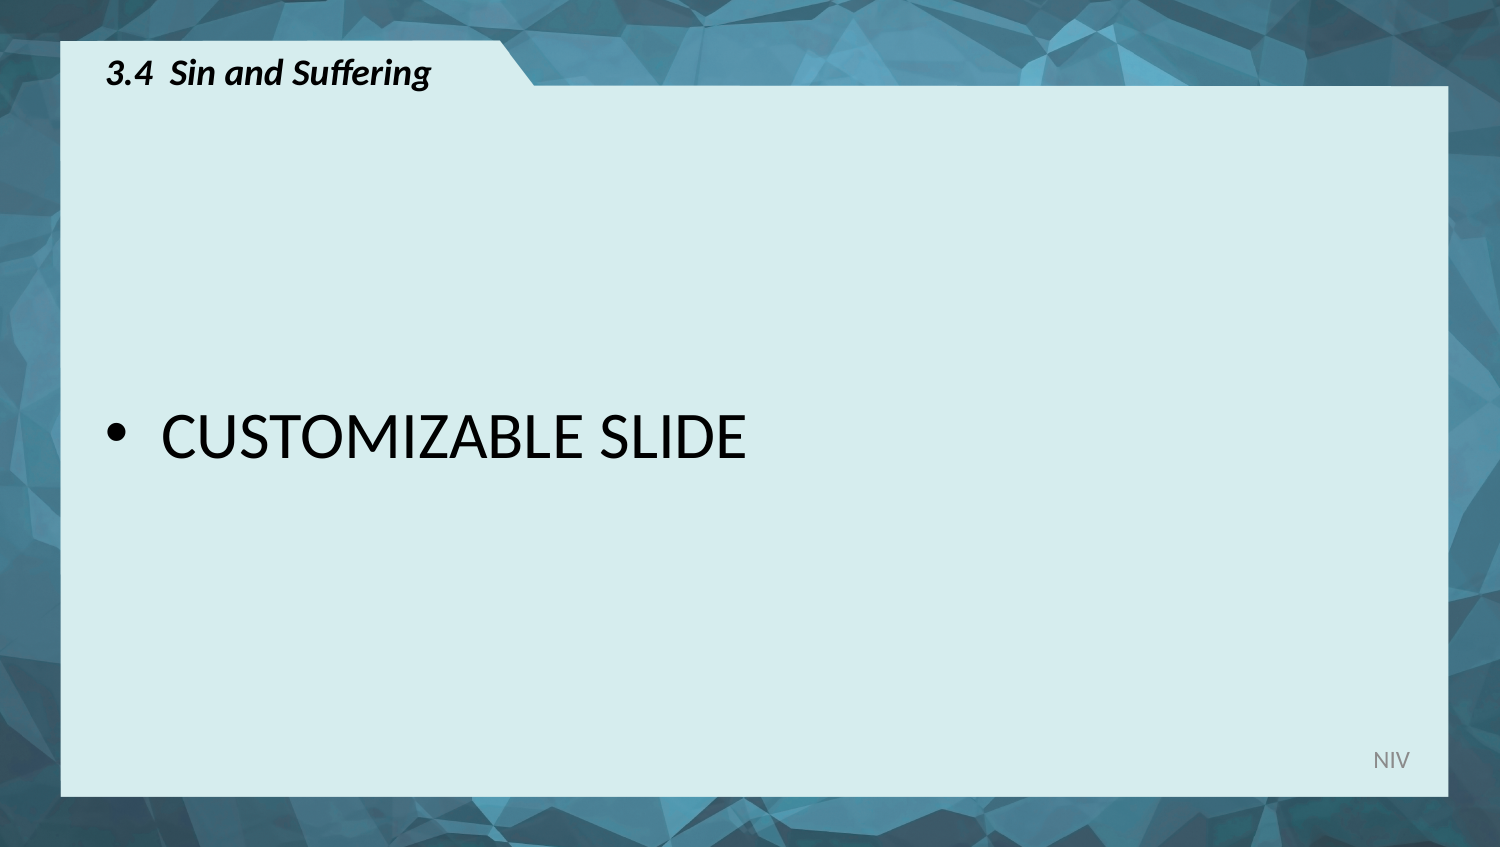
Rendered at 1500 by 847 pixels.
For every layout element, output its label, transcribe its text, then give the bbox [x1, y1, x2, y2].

picture [0, 0, 1500, 847]
footer NIV [950, 736, 1425, 782]
list CUSTOMIZABLE SLIDE [89, 141, 1403, 722]
title 3.4 Sin and Suffering [89, 33, 1420, 108]
